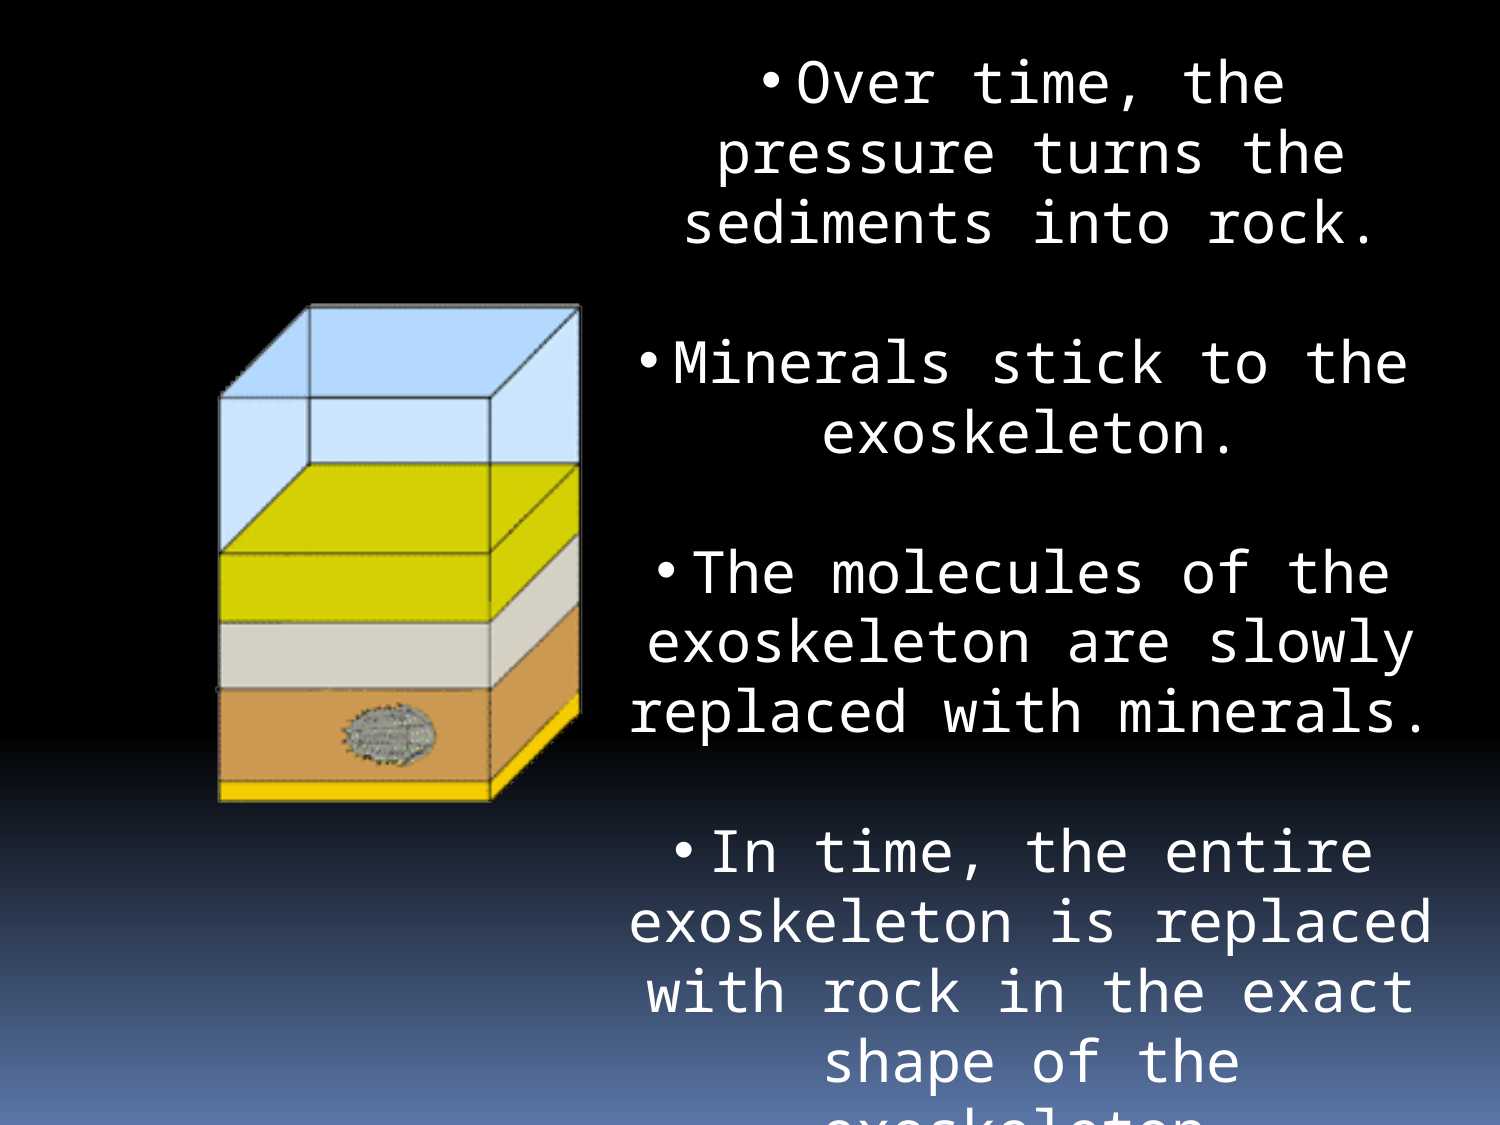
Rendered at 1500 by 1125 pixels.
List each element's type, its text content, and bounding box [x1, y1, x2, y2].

picture [174, 261, 676, 863]
text_box Over time, the pressure turns the sediments into rock. Minerals stick to the exoskeleton. The molecules of the exoskeleton are slowly replaced with minerals. In time, the entire exoskeleton is replaced with rock in the exact shape of the exoskeleton. [612, 37, 1450, 1125]
